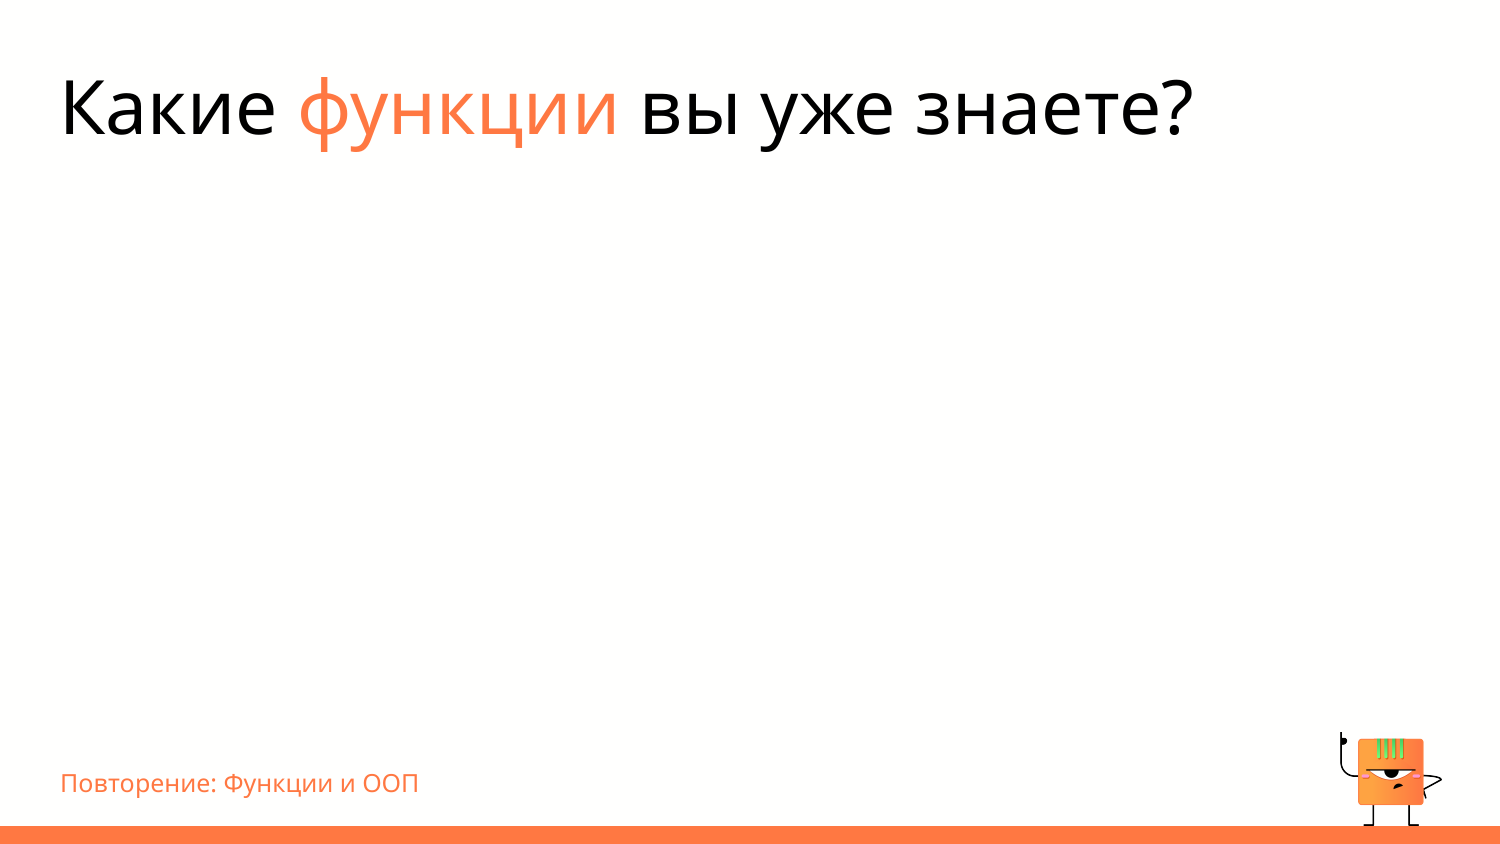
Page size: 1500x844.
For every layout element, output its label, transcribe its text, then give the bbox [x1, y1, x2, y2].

subtitle Повторение: Функции и ООП [60, 767, 1233, 813]
title Какие функции вы уже знаете? [59, 59, 1441, 150]
picture [1339, 732, 1442, 826]
